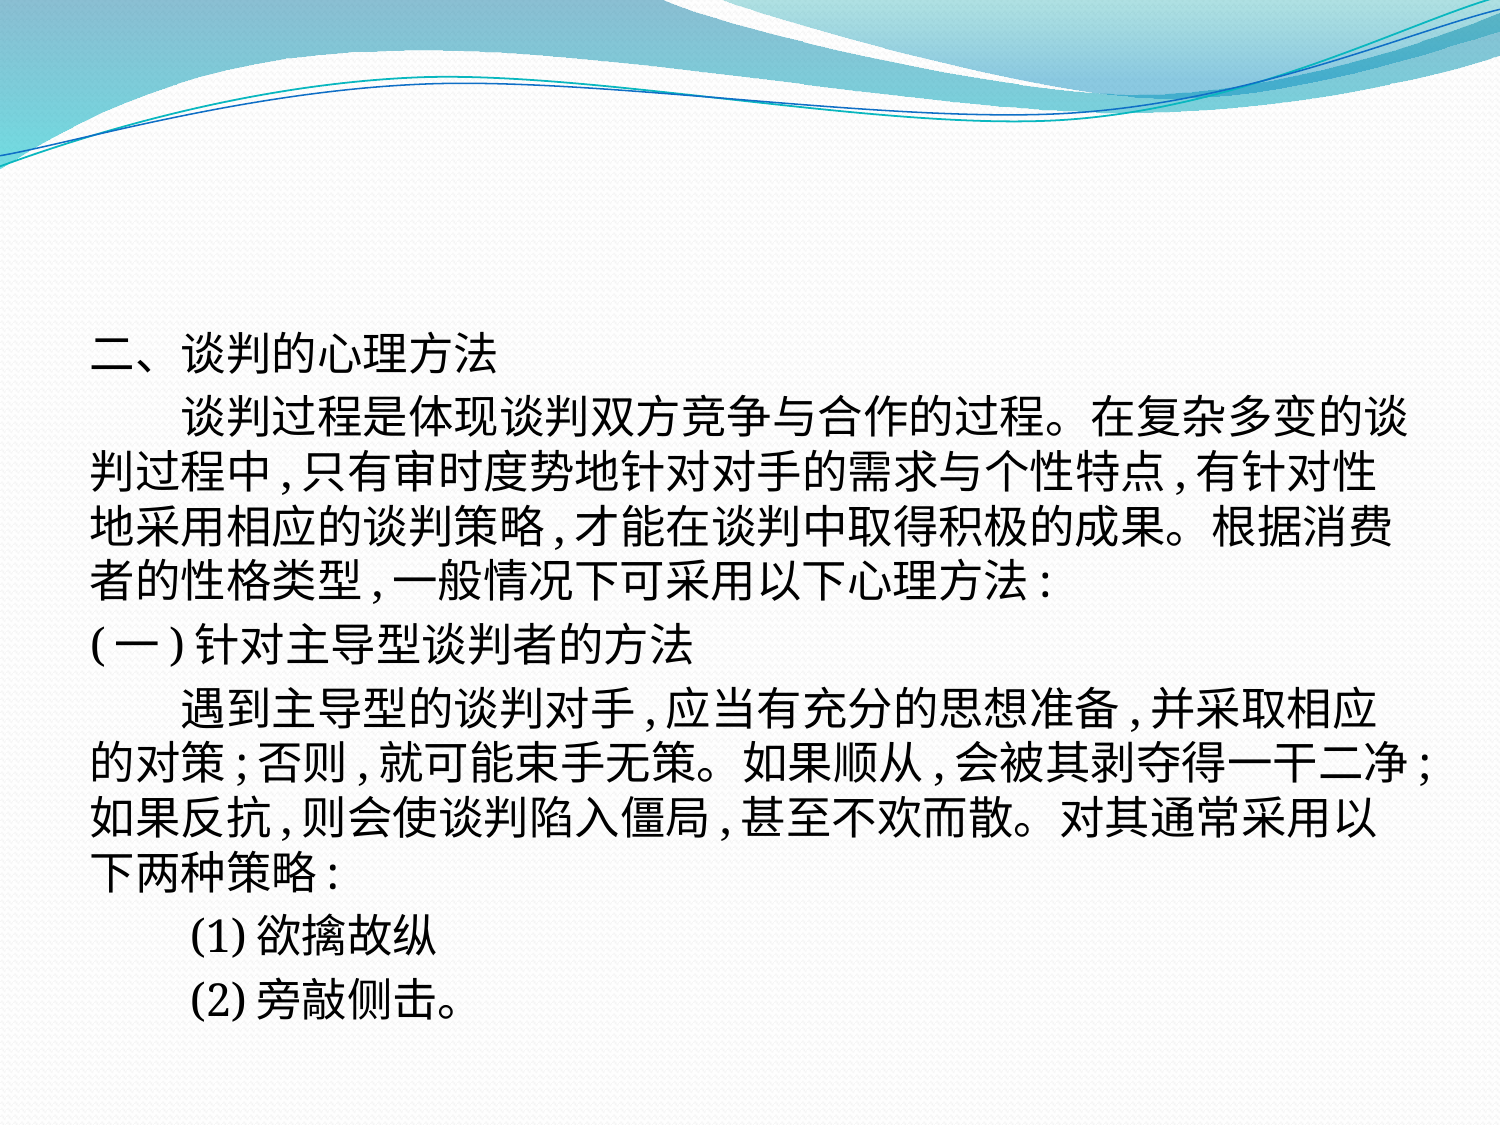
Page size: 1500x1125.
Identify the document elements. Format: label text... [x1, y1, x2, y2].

list 二、谈判的心理方法 谈判过程是体现谈判双方竞争与合作的过程。在复杂多变的谈判过程中,只有审时度势地针对对手的需求与个性特点,有针对性地采用相应的谈判策略,才能在谈判中取得积极的成果。根据消费者的性格类型,一般情况下可采用以下心理方法: (一)针对主导型谈判者的方法 遇到主导型的谈判对手,应当有充分的思想准备,并采取相应的对策;否则,就可能束手无策。如果顺从,会被其剥夺得一干二净;如果反抗,则会使谈判陷入僵局,甚至不欢而散。对其通常采用以下两种策略: (1)欲擒故纵 (2)旁敲侧击。 [75, 317, 1425, 1038]
